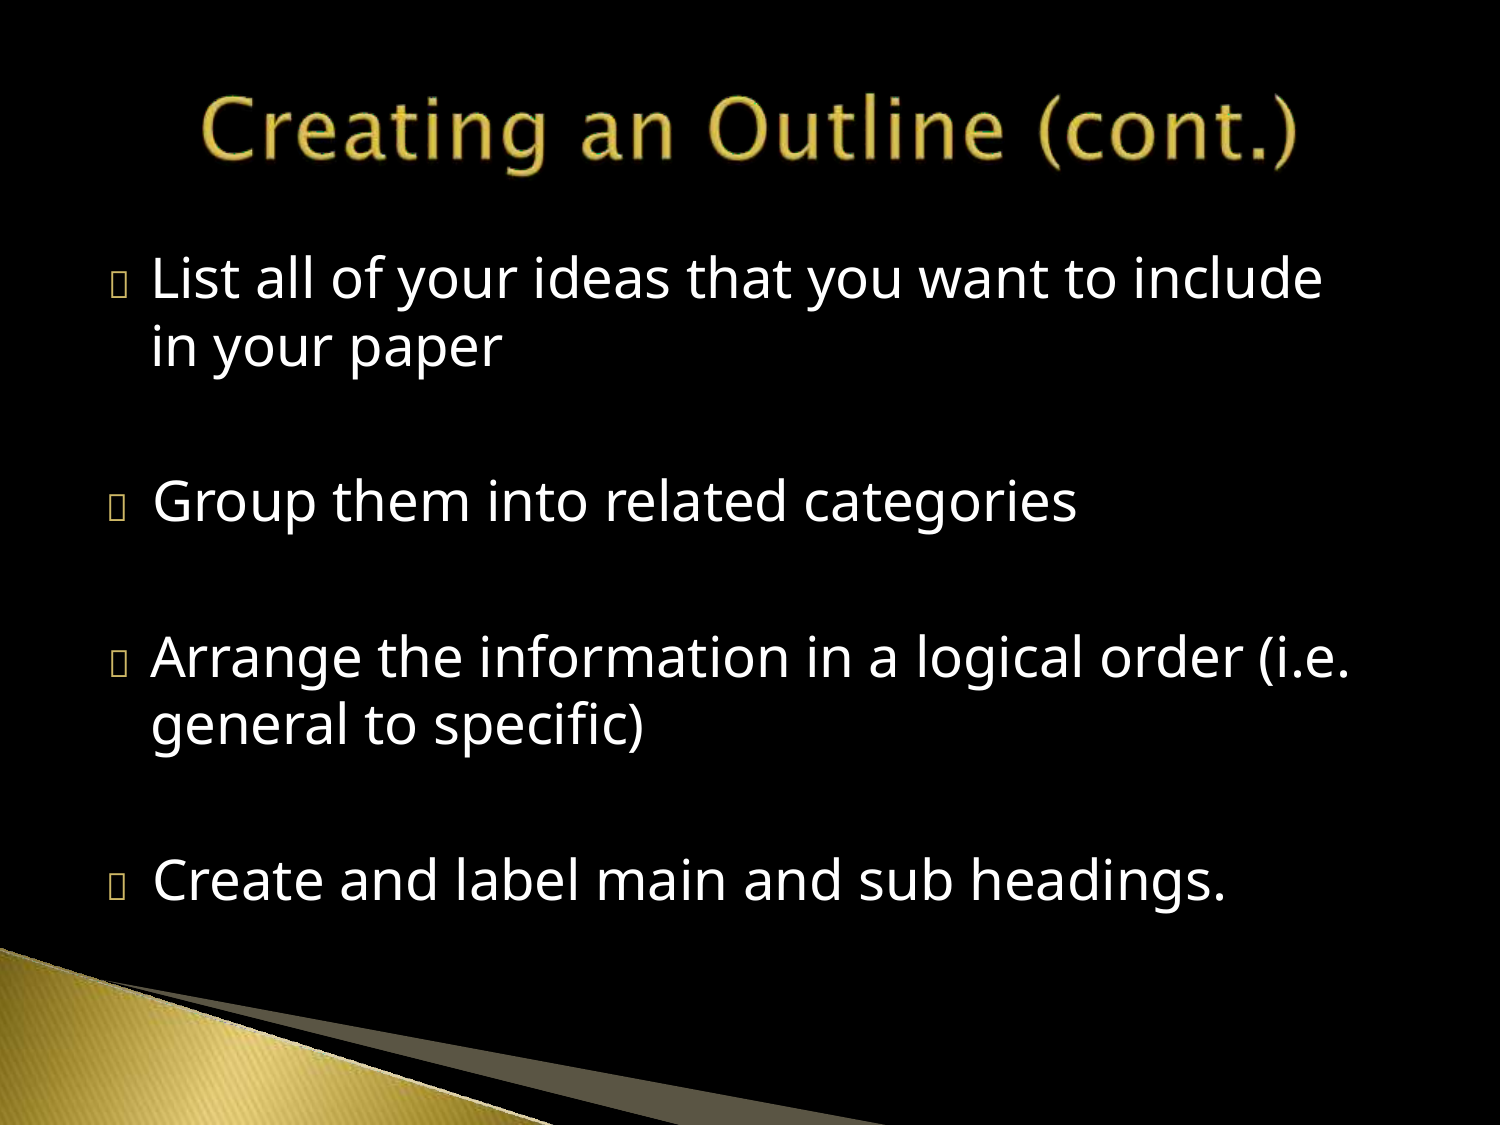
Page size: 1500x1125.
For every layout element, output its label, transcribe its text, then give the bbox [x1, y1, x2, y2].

text_box [558, 1064, 886, 1125]
text_box [0, 948, 554, 1125]
text_box [558, 1094, 679, 1125]
text_box [554, 949, 558, 1125]
text_box  List all of your ideas that you want to include in your paper  Group them into related categories  Arrange the information in a logical order (i.e. general to specific)  Create and label main and sub headings. [105, 240, 1409, 912]
text_box [140, 56, 1358, 200]
